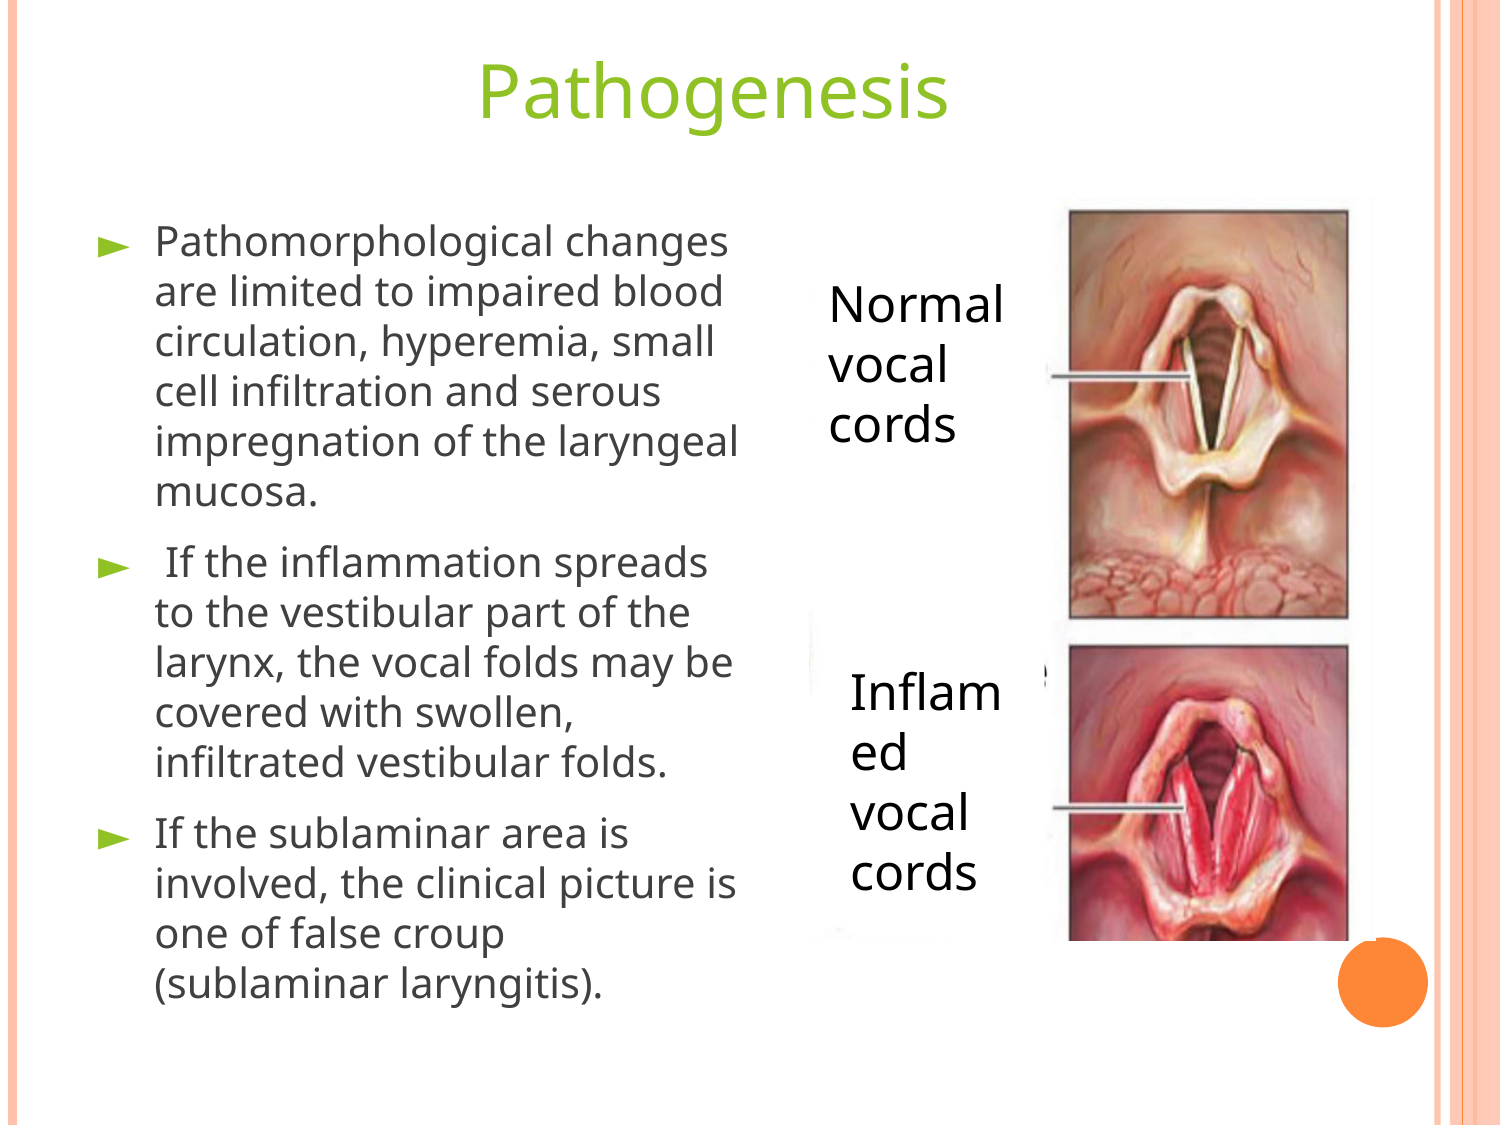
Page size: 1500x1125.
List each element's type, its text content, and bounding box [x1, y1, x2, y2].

text_box Pathomorphological changes are limited to impaired blood circulation, hyperemia, small cell infiltration and serous impregnation of the laryngeal mucosa. If the inflammation spreads to the vestibular part of the larynx, the vocal folds may be covered with swollen, infiltrated vestibular folds. If the sublaminar area is involved, the clinical picture is one of false croup (sublaminar laryngitis). [83, 141, 766, 1086]
text_box Pathogenesis [83, 36, 1365, 142]
picture [808, 196, 1377, 941]
